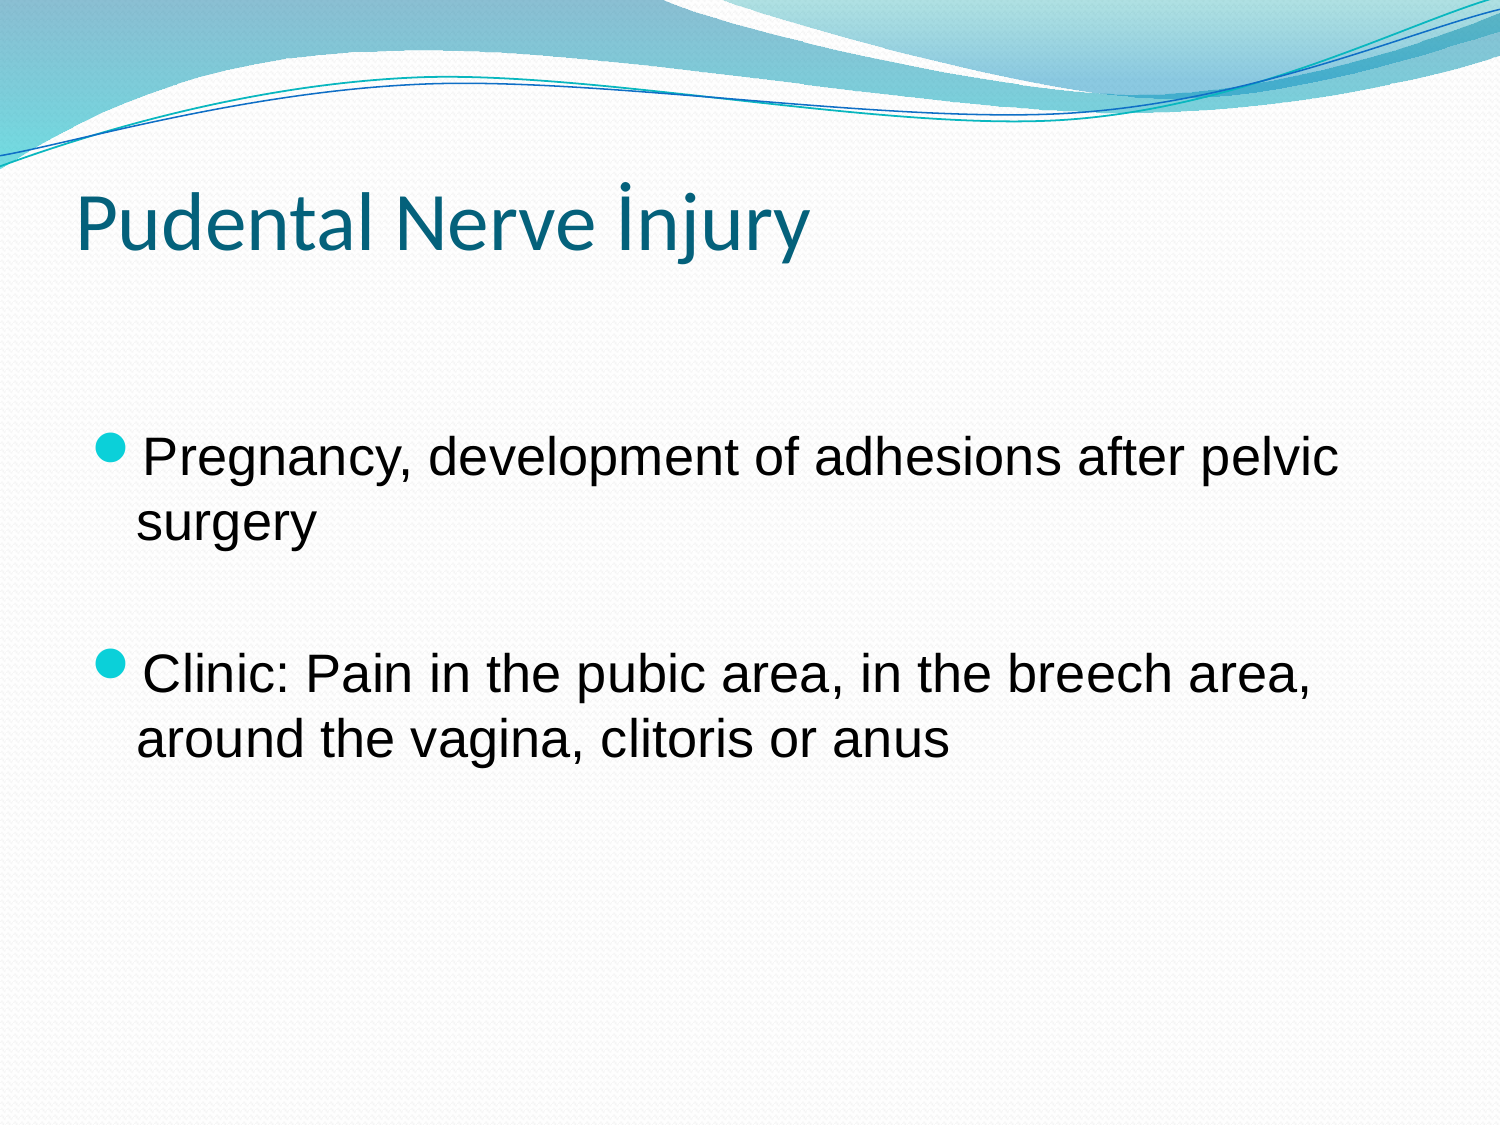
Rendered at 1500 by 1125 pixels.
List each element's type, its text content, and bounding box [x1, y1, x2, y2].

title Pudental Nerve İnjury [75, 115, 1425, 268]
list Pregnancy, development of adhesions after pelvic surgery Clinic: Pain in the pubic area, in the breech area, around the vagina, clitoris or anus [76, 338, 1427, 1059]
